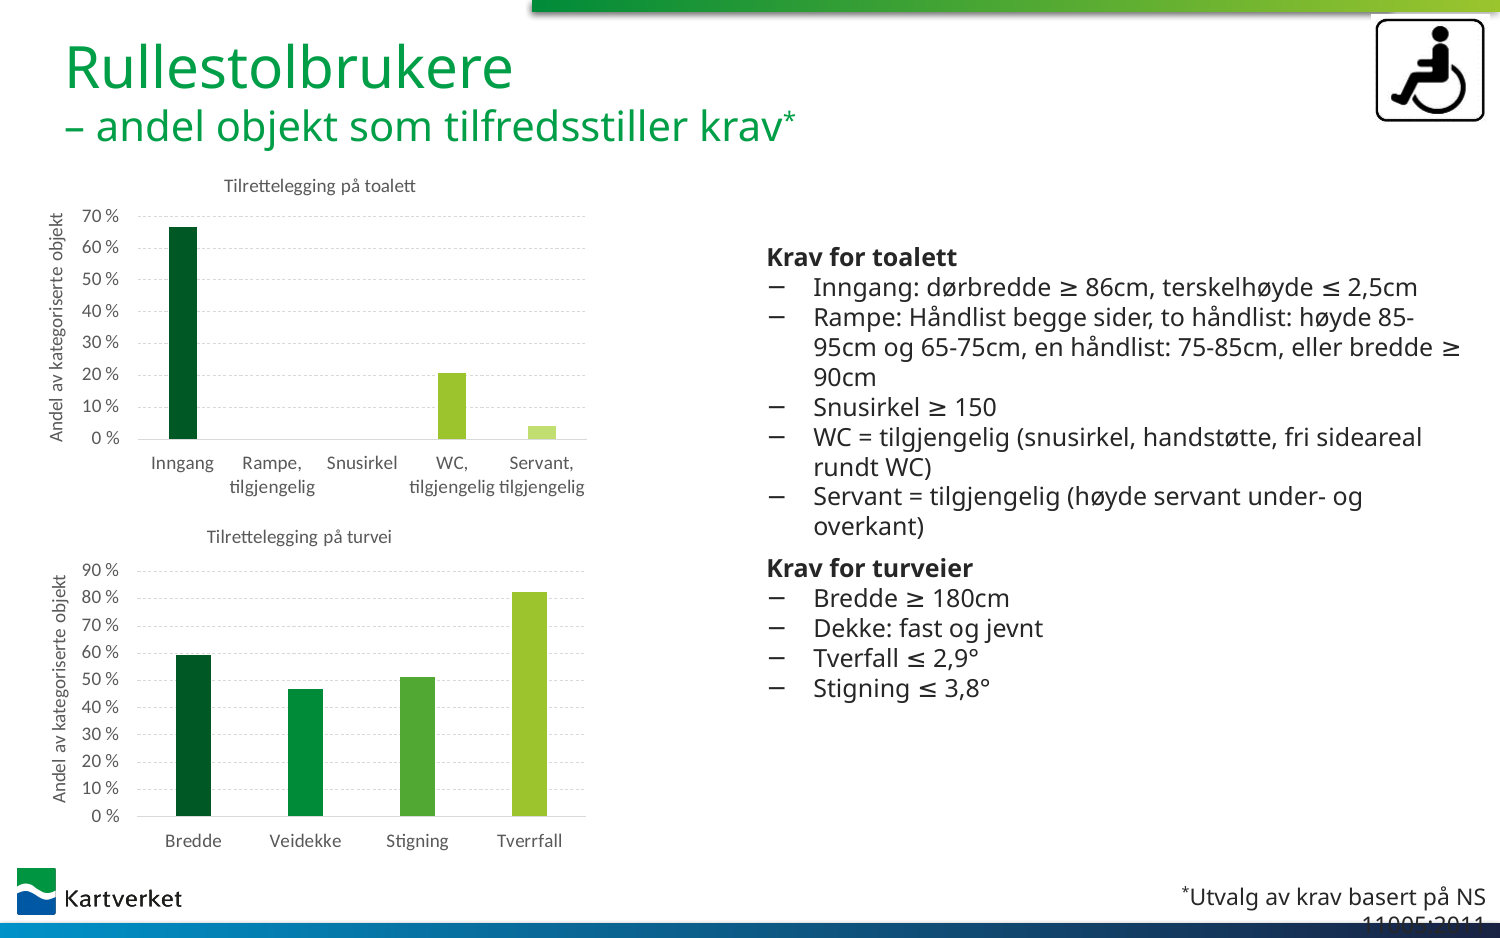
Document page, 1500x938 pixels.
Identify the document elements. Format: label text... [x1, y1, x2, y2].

picture [41, 520, 597, 859]
text_box *Utvalg av krav basert på NS 11005:2011 [1068, 873, 1500, 938]
text_box Krav for toalett Inngang: dørbredde ≥ 86cm, terskelhøyde ≤ 2,5cm Rampe: Håndlist begge sider, to håndlist: høyde 85-95cm og 65-75cm, en håndlist: 75-85cm, eller bredde ≥ 90cm Snusirkel ≥ 150 WC = tilgjengelig (snusirkel, handstøtte, fri sideareal rundt WC) Servant = tilgjengelig (høyde servant under- og overkant) [751, 234, 1483, 545]
text_box Krav for turveier Bredde ≥ 180cm Dekke: fast og jevnt Tverfall ≤ 2,9° Stigning ≤ 3,8° [751, 545, 1483, 710]
text_box Rullestolbrukere – andel objekt som tilfredsstiller krav* [49, 14, 1431, 158]
picture [41, 166, 598, 505]
picture [1371, 13, 1491, 127]
